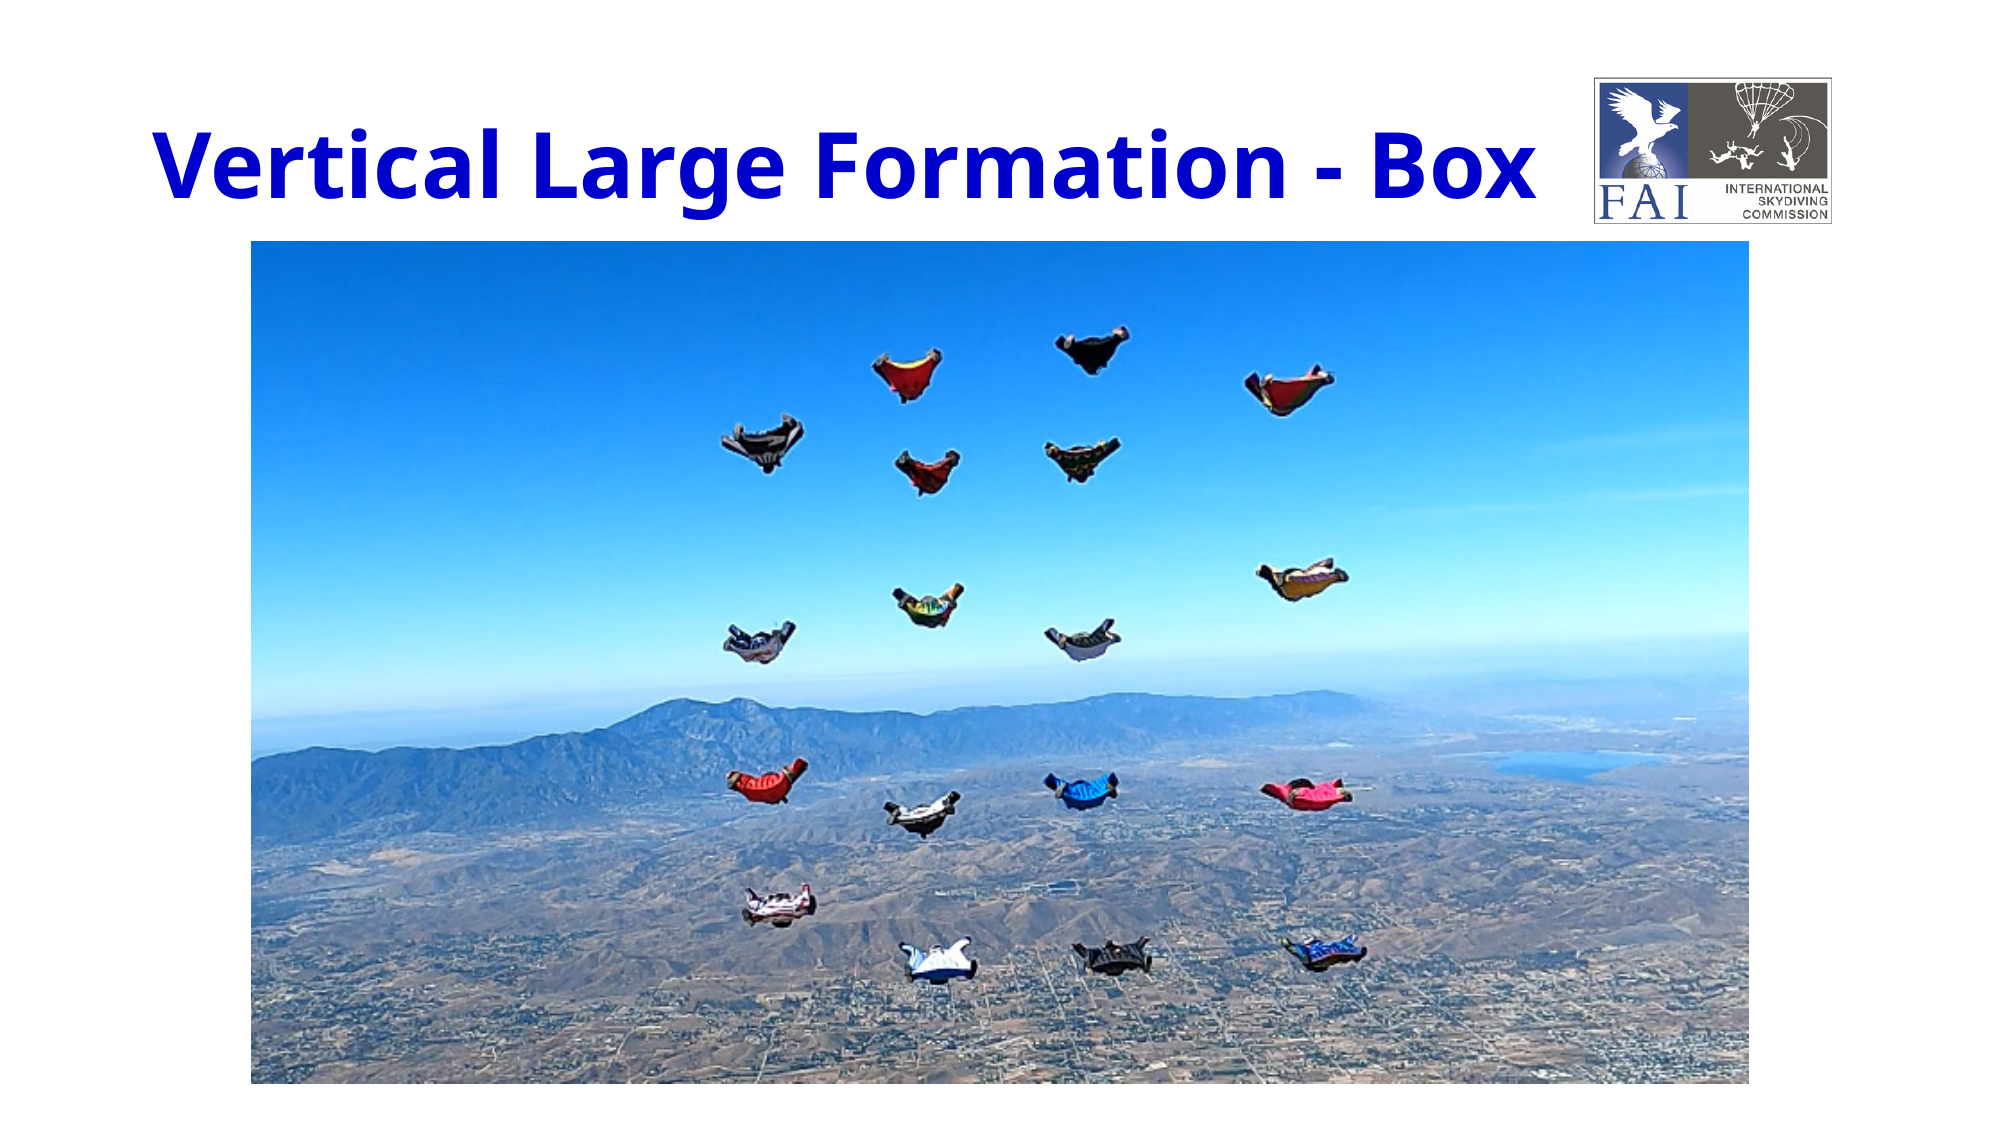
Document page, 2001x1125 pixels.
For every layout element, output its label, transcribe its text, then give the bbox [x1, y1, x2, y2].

picture [1594, 77, 1832, 224]
title Vertical Large Formation - Box [137, 59, 1863, 278]
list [251, 241, 1749, 1084]
